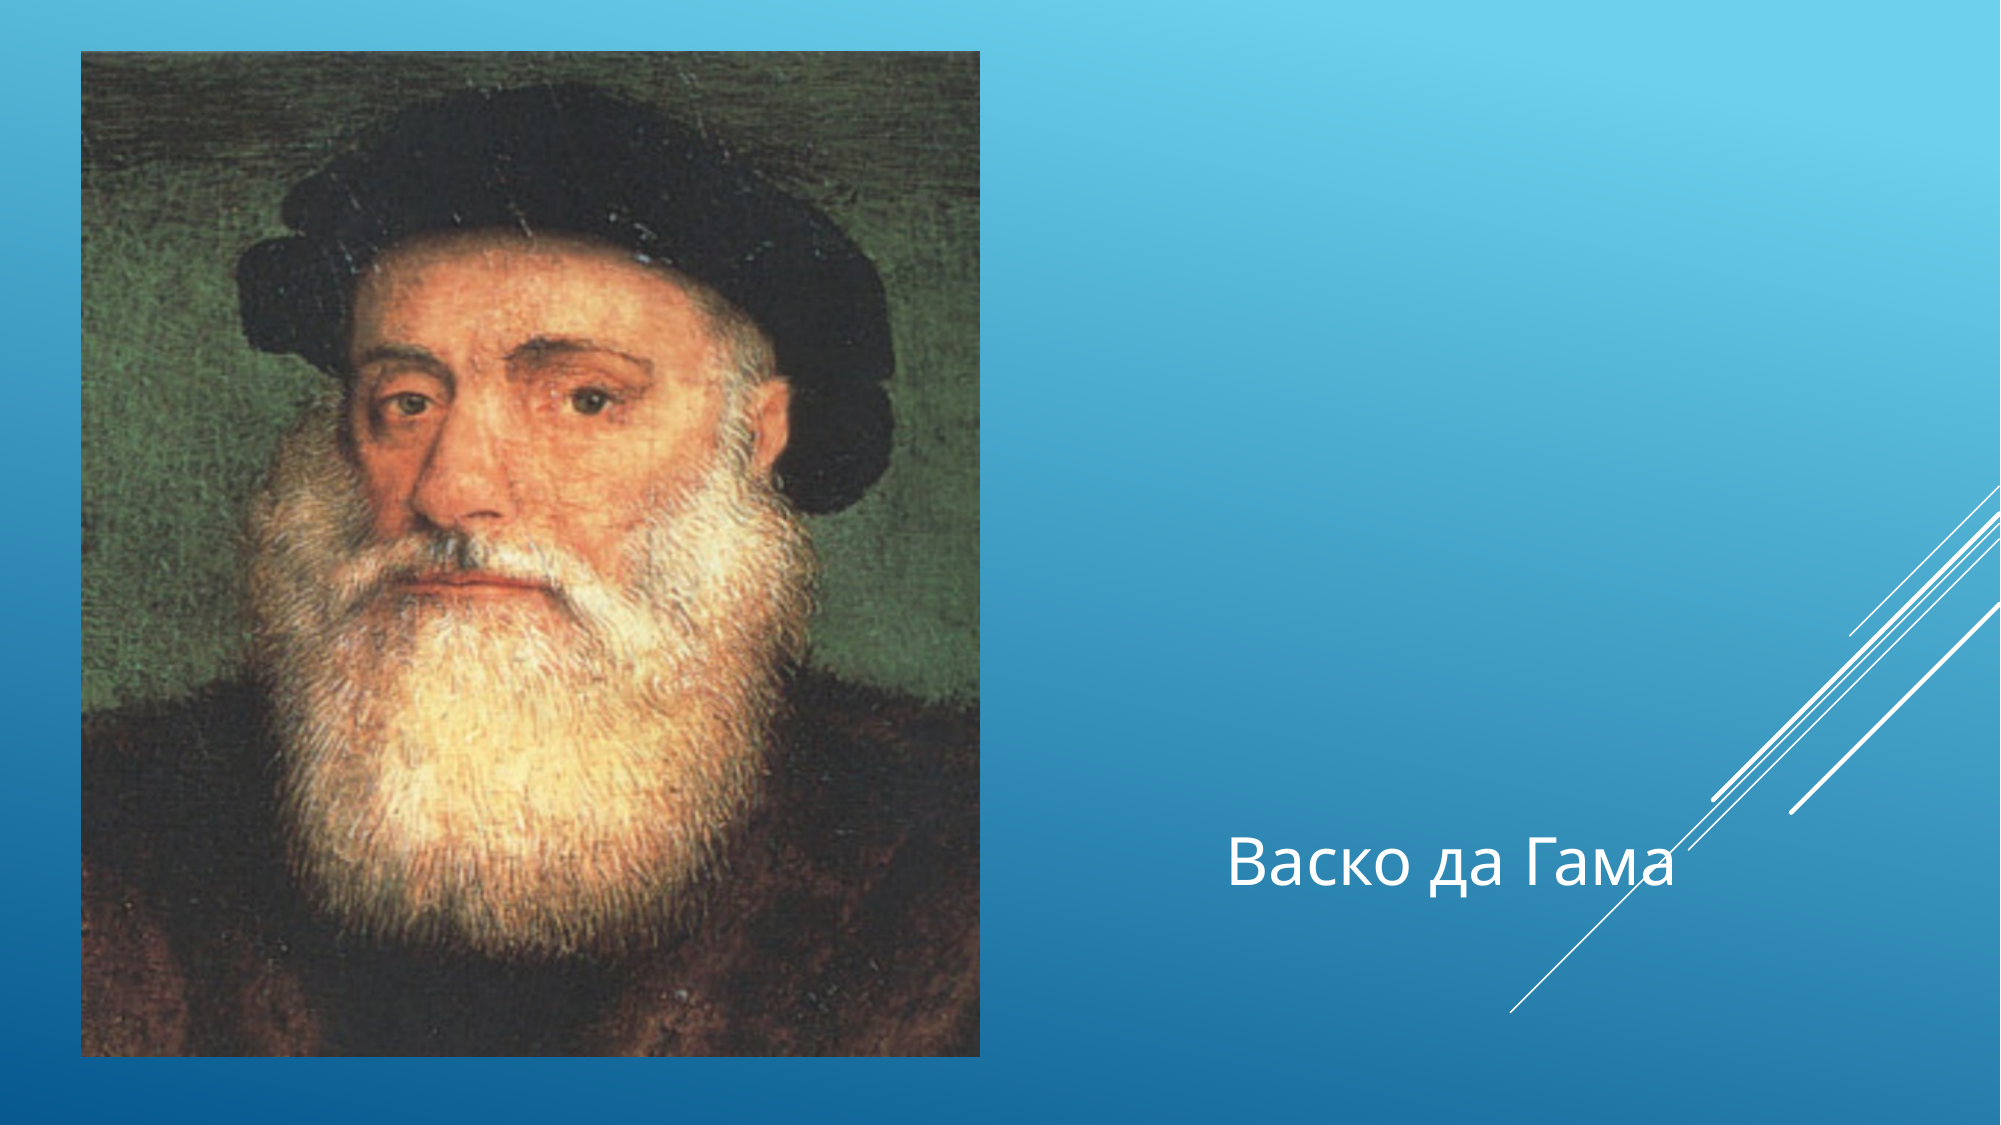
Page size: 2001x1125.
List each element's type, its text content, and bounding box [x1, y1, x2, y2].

text_box Васко да Гама [1210, 811, 1978, 906]
picture [81, 51, 980, 1057]
